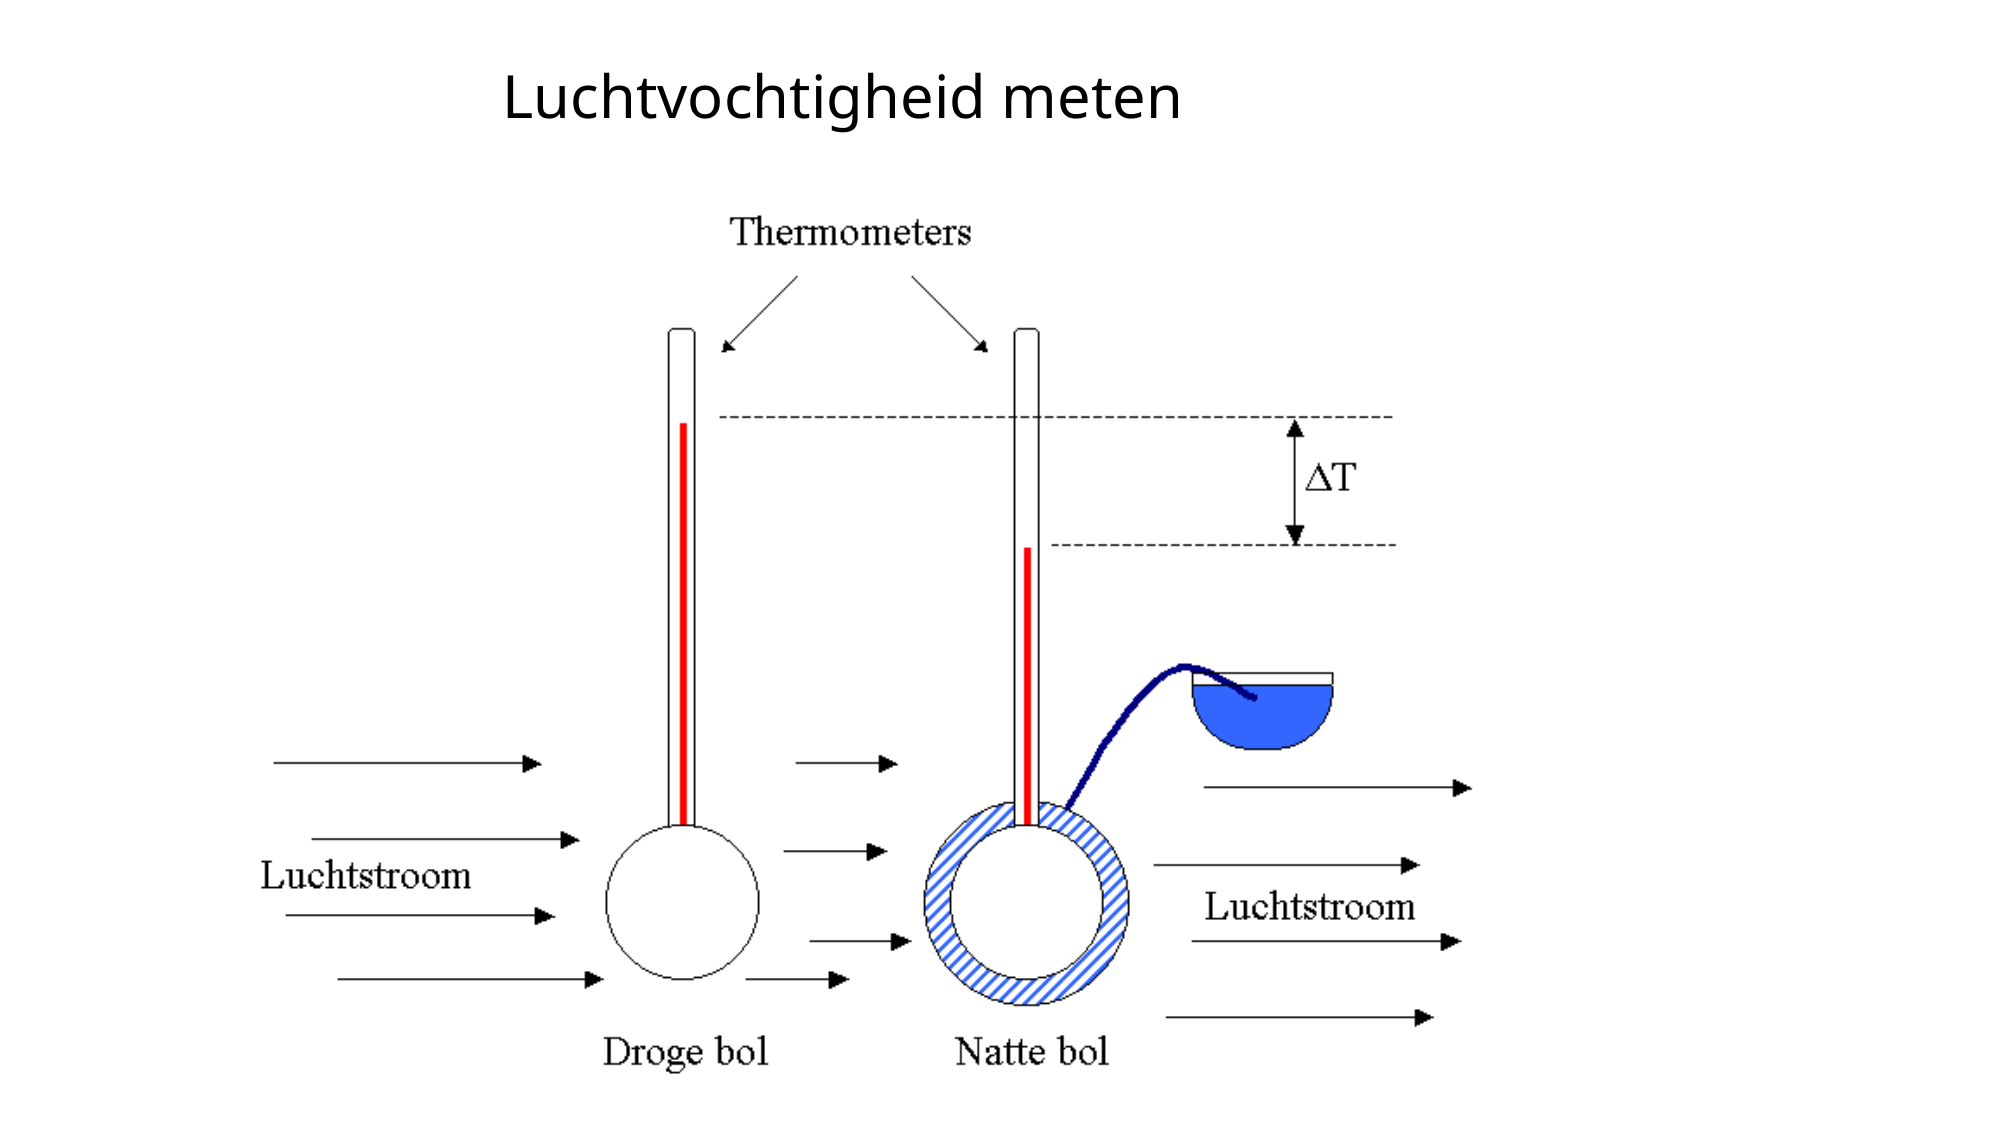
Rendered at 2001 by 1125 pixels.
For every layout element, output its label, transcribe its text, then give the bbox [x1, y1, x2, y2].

title Luchtvochtigheid meten [487, 59, 1863, 212]
picture [248, 190, 1493, 1124]
